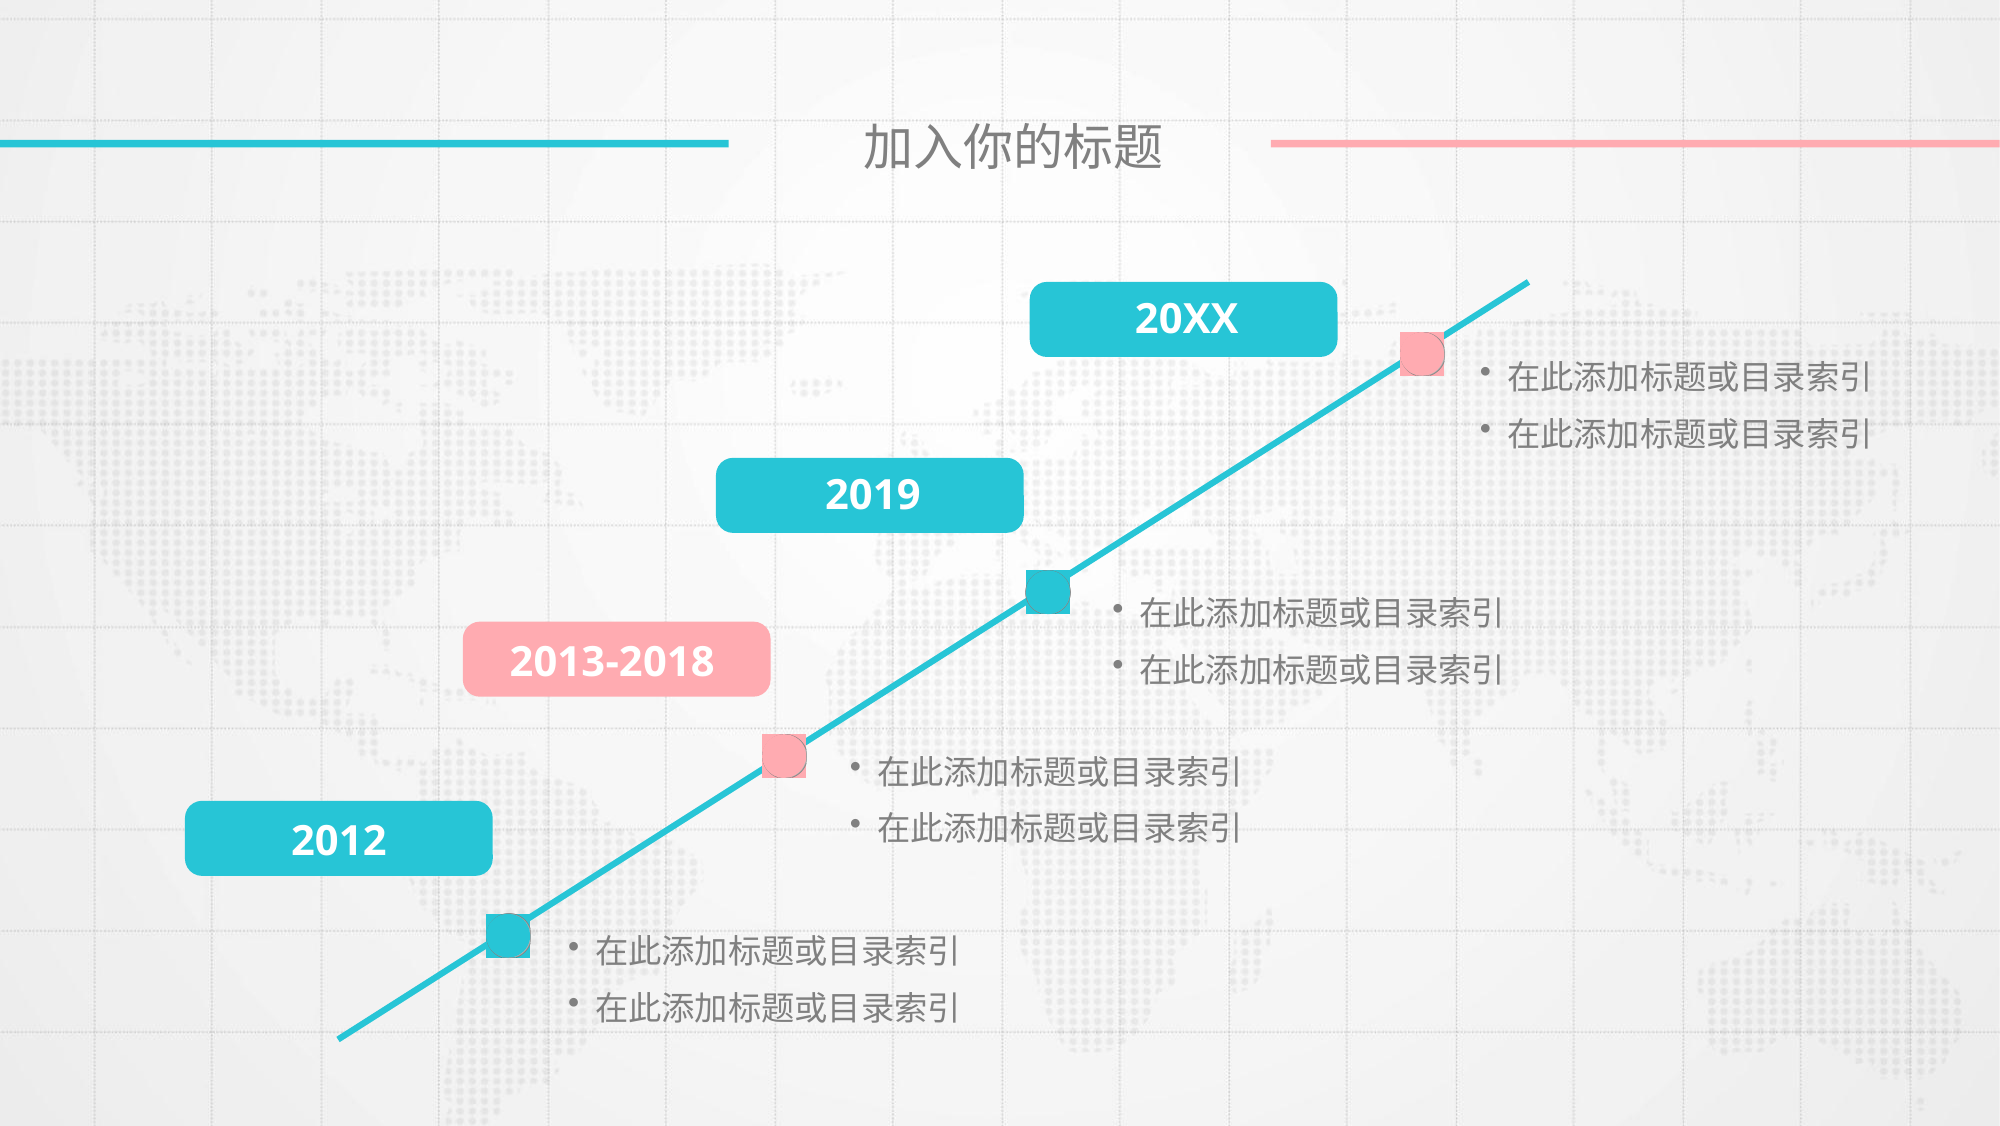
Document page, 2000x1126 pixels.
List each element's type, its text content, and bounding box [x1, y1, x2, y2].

text_box 2013-2018 [454, 627, 771, 693]
text_box 在此添加标题或目录索引 在此添加标题或目录索引 [835, 743, 1547, 855]
text_box 加入你的标题 [740, 107, 1286, 183]
text_box [1270, 139, 2000, 148]
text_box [485, 913, 531, 958]
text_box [1025, 570, 1071, 615]
text_box 20XX [1094, 284, 1280, 350]
picture [0, 0, 2000, 1126]
text_box [467, 621, 766, 627]
text_box 2012 [246, 806, 432, 871]
text_box [0, 139, 729, 148]
text_box 在此添加标题或目录索引 在此添加标题或目录索引 [1097, 585, 1809, 697]
text_box [469, 693, 764, 697]
text_box 在此添加标题或目录索引 在此添加标题或目录索引 [1465, 348, 2000, 461]
text_box 2019 [780, 460, 966, 526]
text_box 在此添加标题或目录索引 在此添加标题或目录索引 [553, 923, 1265, 1035]
text_box [184, 800, 493, 876]
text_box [1399, 332, 1445, 376]
text_box [1029, 281, 1338, 357]
text_box [715, 457, 1024, 533]
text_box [762, 734, 807, 778]
